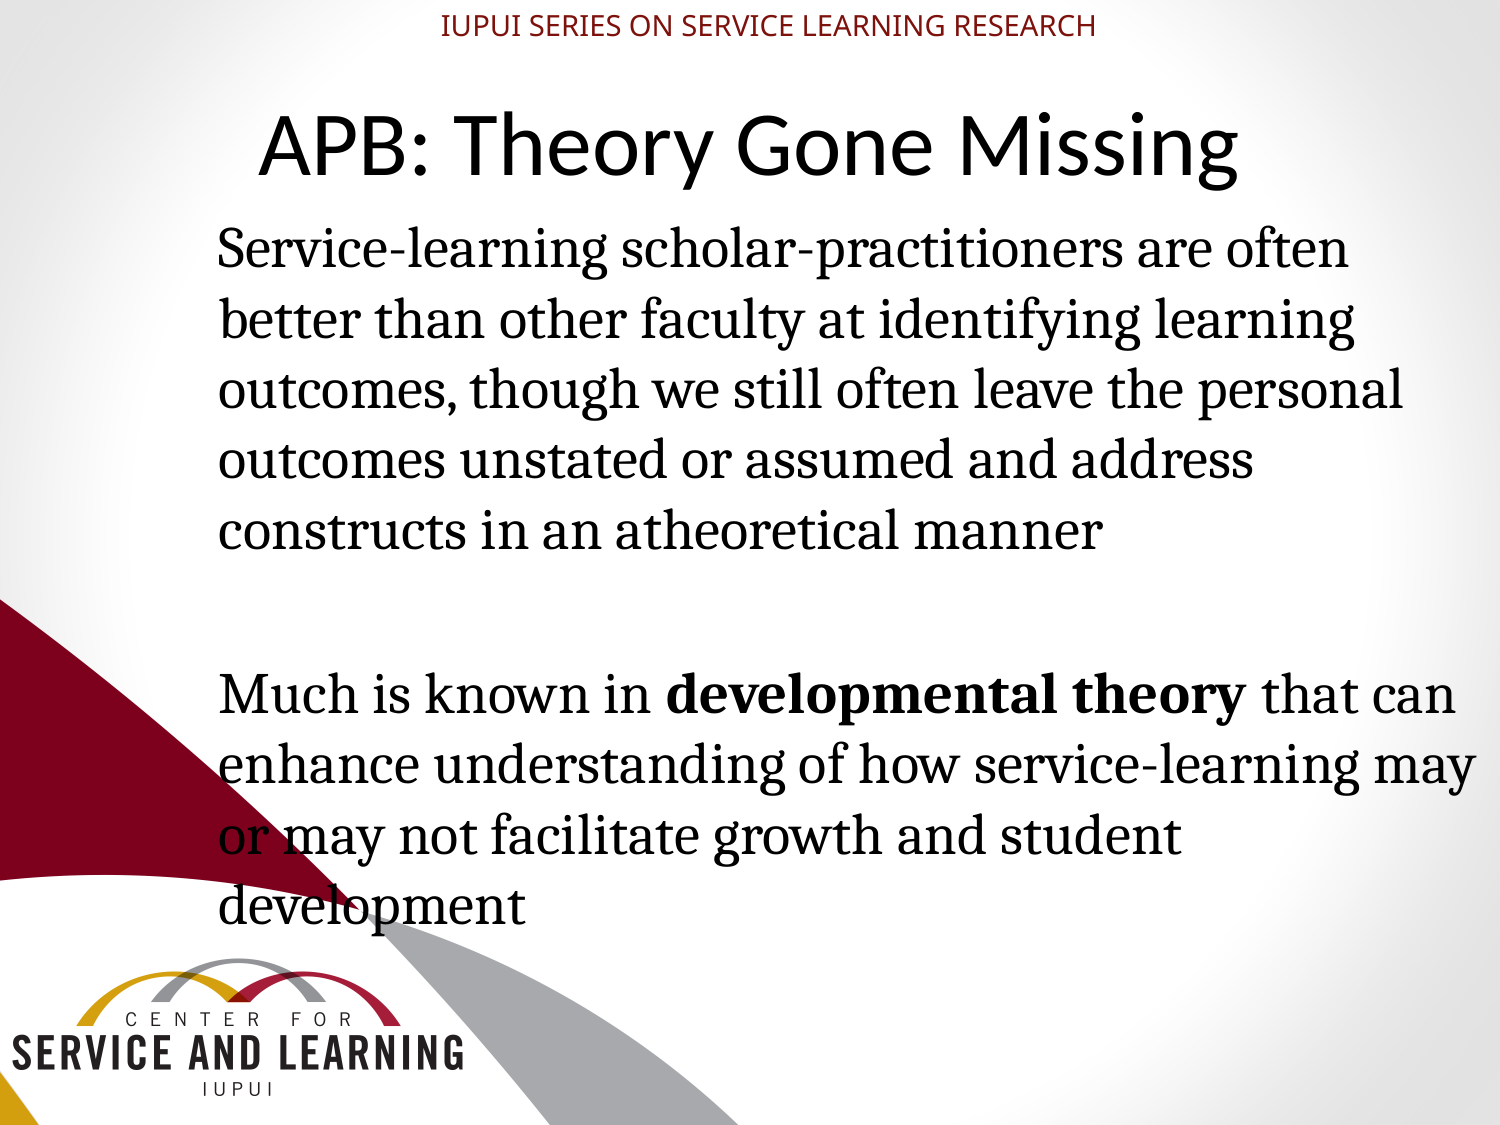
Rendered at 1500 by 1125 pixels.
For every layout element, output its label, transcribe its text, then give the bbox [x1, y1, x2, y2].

list Service-learning scholar-practitioners are often better than other faculty at identifying learning outcomes, though we still often leave the personal outcomes unstated or assumed and address constructs in an atheoretical manner Much is known in developmental theory that can enhance understanding of how service-learning may or may not facilitate growth and student development [150, 201, 1500, 944]
text_box IUPUI SERIES ON SERVICE LEARNING RESEARCH [381, 0, 1158, 50]
title APB: Theory Gone Missing [75, 45, 1425, 233]
picture [0, 0, 1500, 1125]
picture [1158, 0, 1500, 201]
